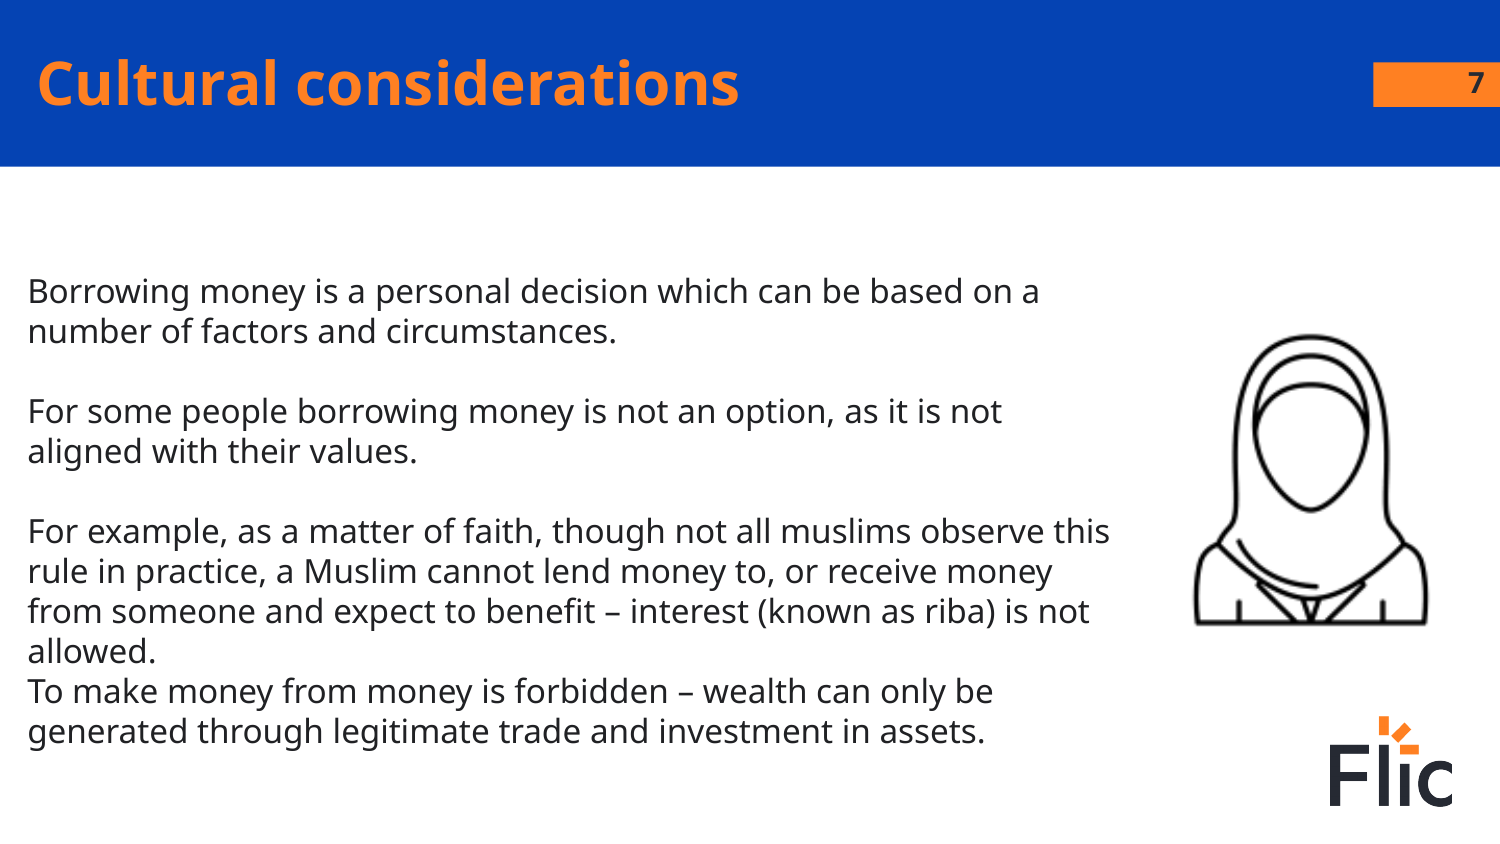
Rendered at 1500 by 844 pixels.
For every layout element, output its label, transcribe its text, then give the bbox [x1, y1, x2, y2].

picture [1102, 271, 1500, 690]
text_box Cultural considerations [21, 30, 1058, 133]
text_box Borrowing money is a personal decision which can be based on a number of factors and circumstances. For some people borrowing money is not an option, as it is not aligned with their values. For example, as a matter of faith, though not all muslims observe this rule in practice, a Muslim cannot lend money to, or receive money from someone and expect to benefit – interest (known as riba) is not allowed. To make money from money is forbidden – wealth can only be generated through legitimate trade and investment in assets. [12, 255, 1138, 765]
slide_number 7 [1410, 49, 1500, 115]
picture [1330, 716, 1452, 807]
